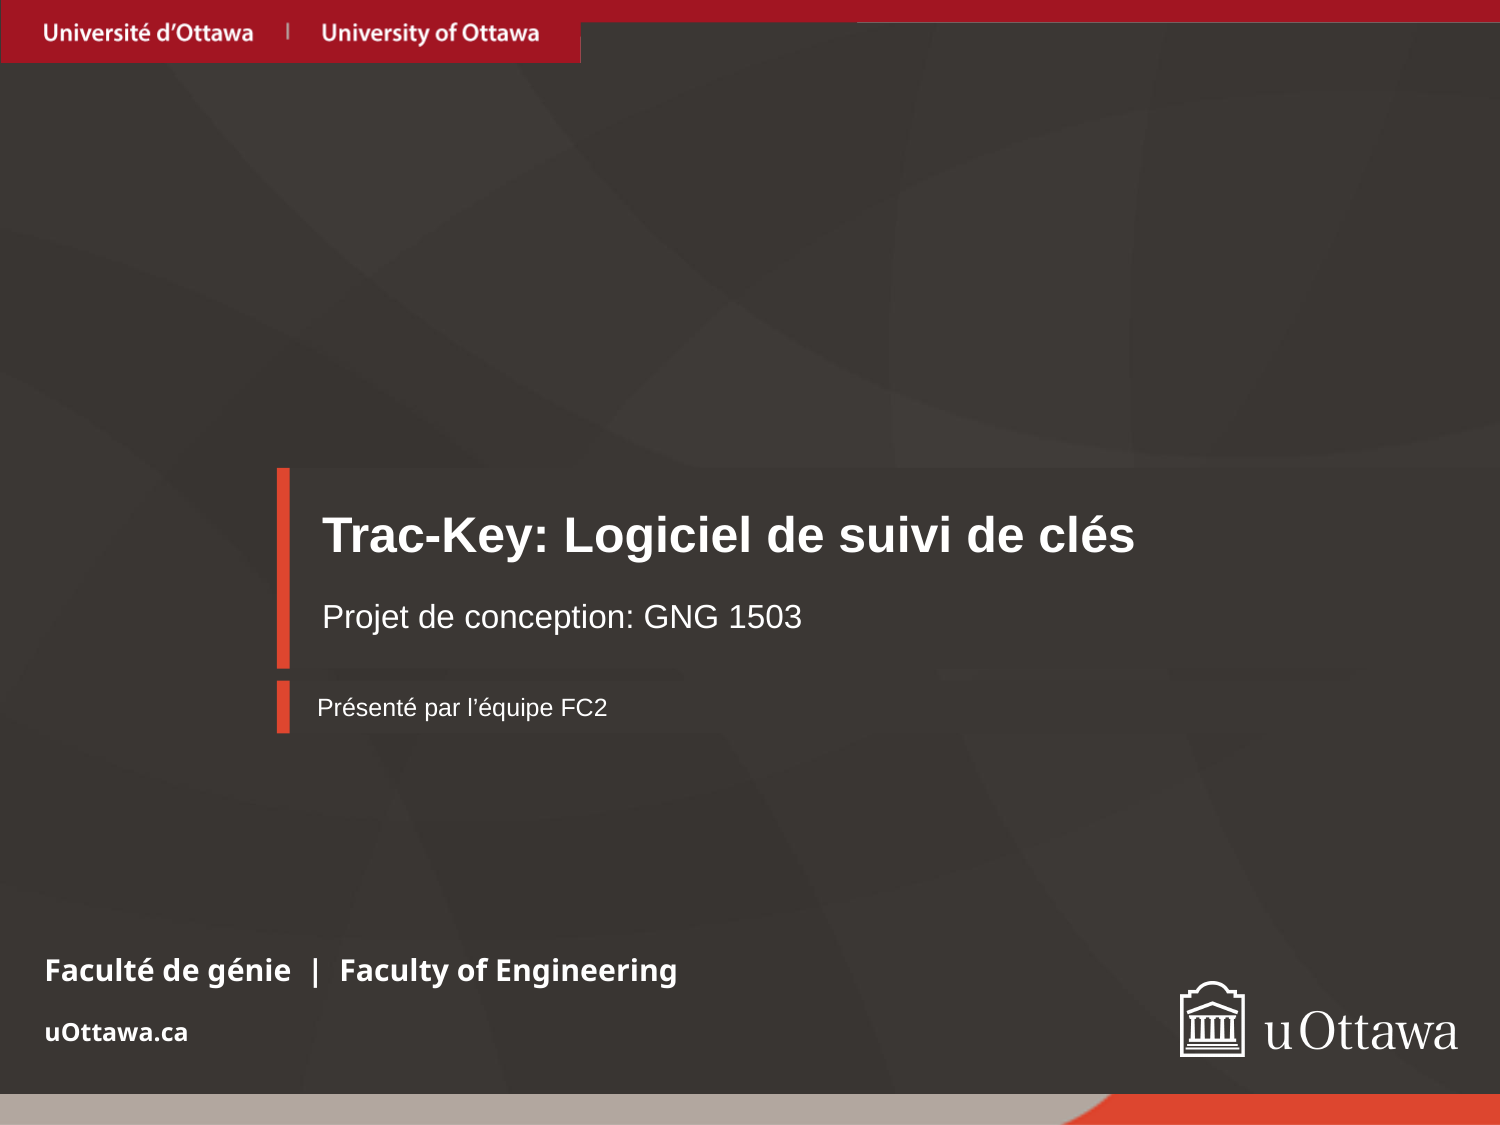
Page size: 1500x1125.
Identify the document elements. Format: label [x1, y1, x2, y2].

picture [0, 1095, 1500, 1125]
text_box [0, 0, 1500, 1095]
